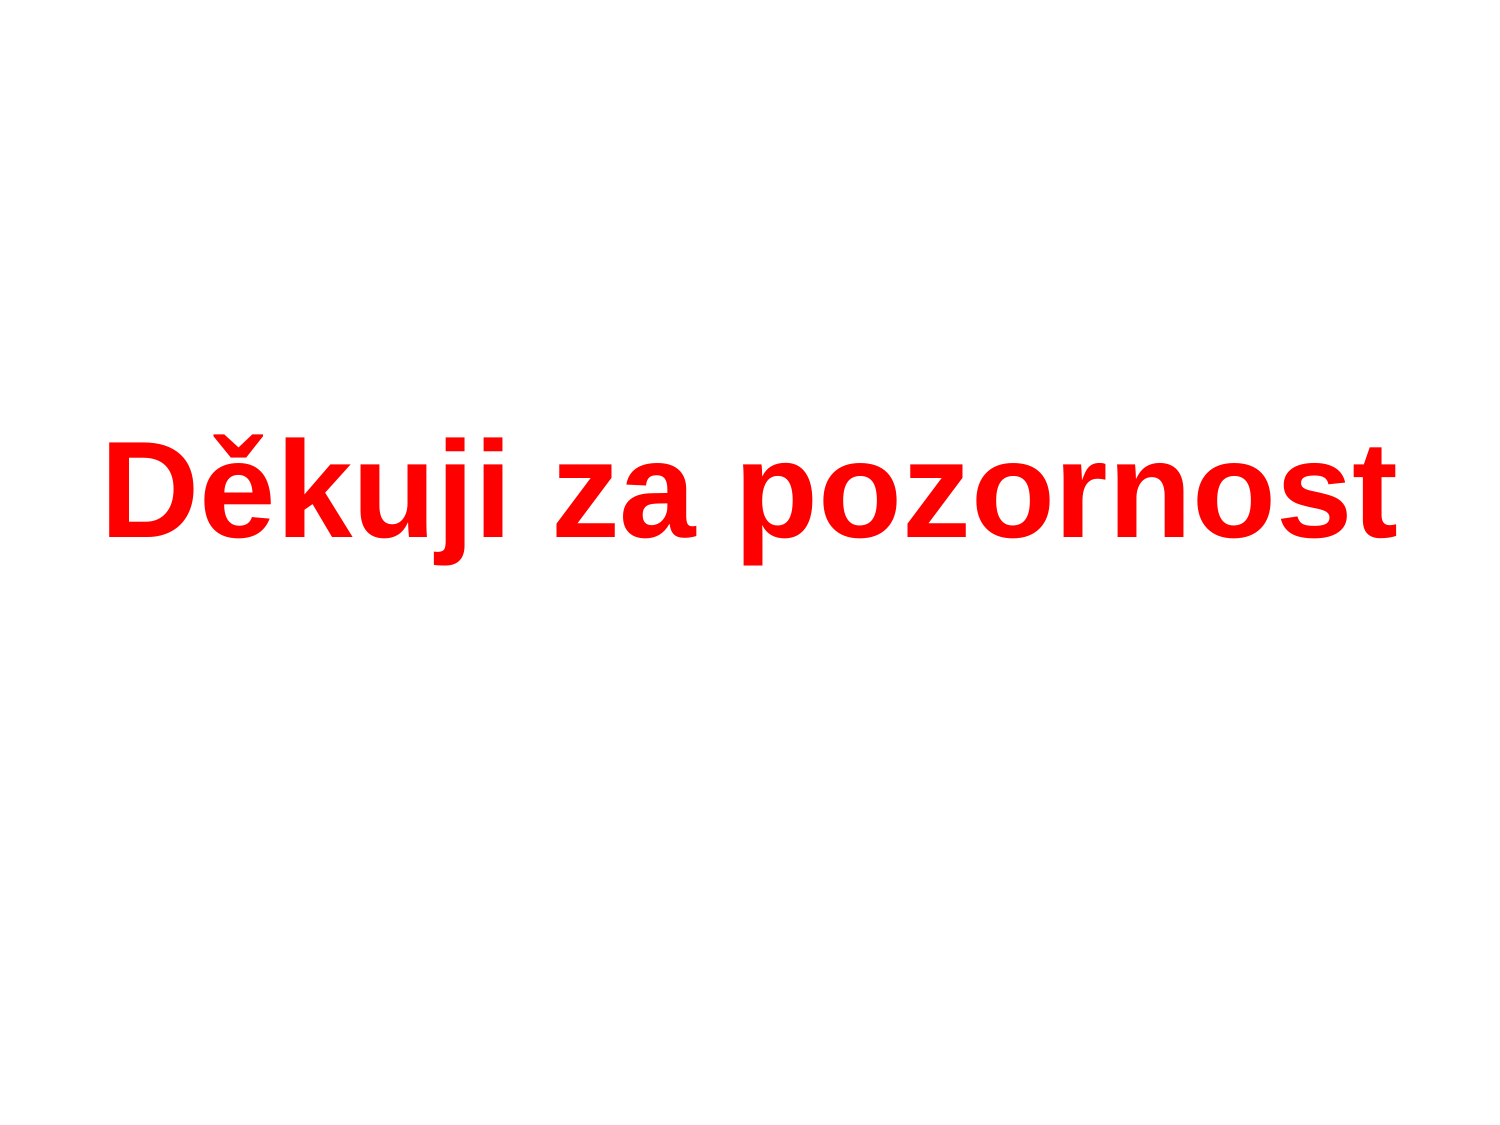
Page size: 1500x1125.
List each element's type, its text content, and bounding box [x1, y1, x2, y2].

text_box Děkuji za pozornost [53, 392, 1447, 573]
